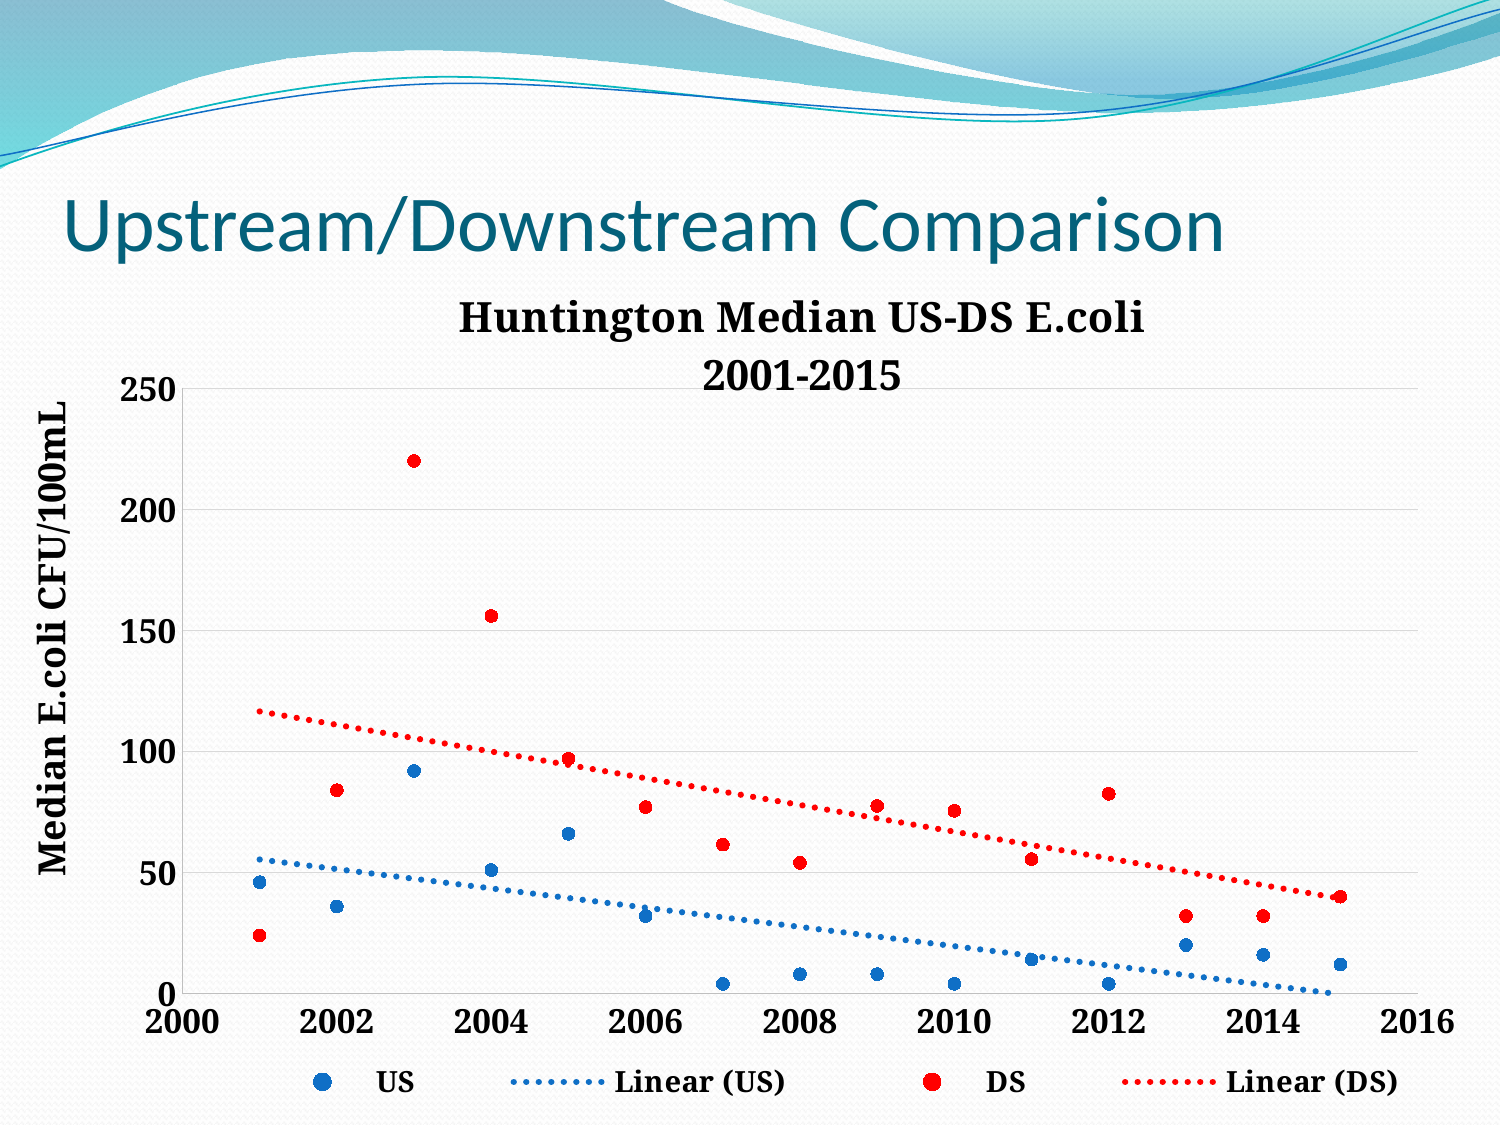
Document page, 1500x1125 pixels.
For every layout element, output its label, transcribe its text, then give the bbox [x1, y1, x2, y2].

chart [12, 274, 1500, 1113]
title Upstream/Downstream Comparison [62, 162, 1500, 274]
